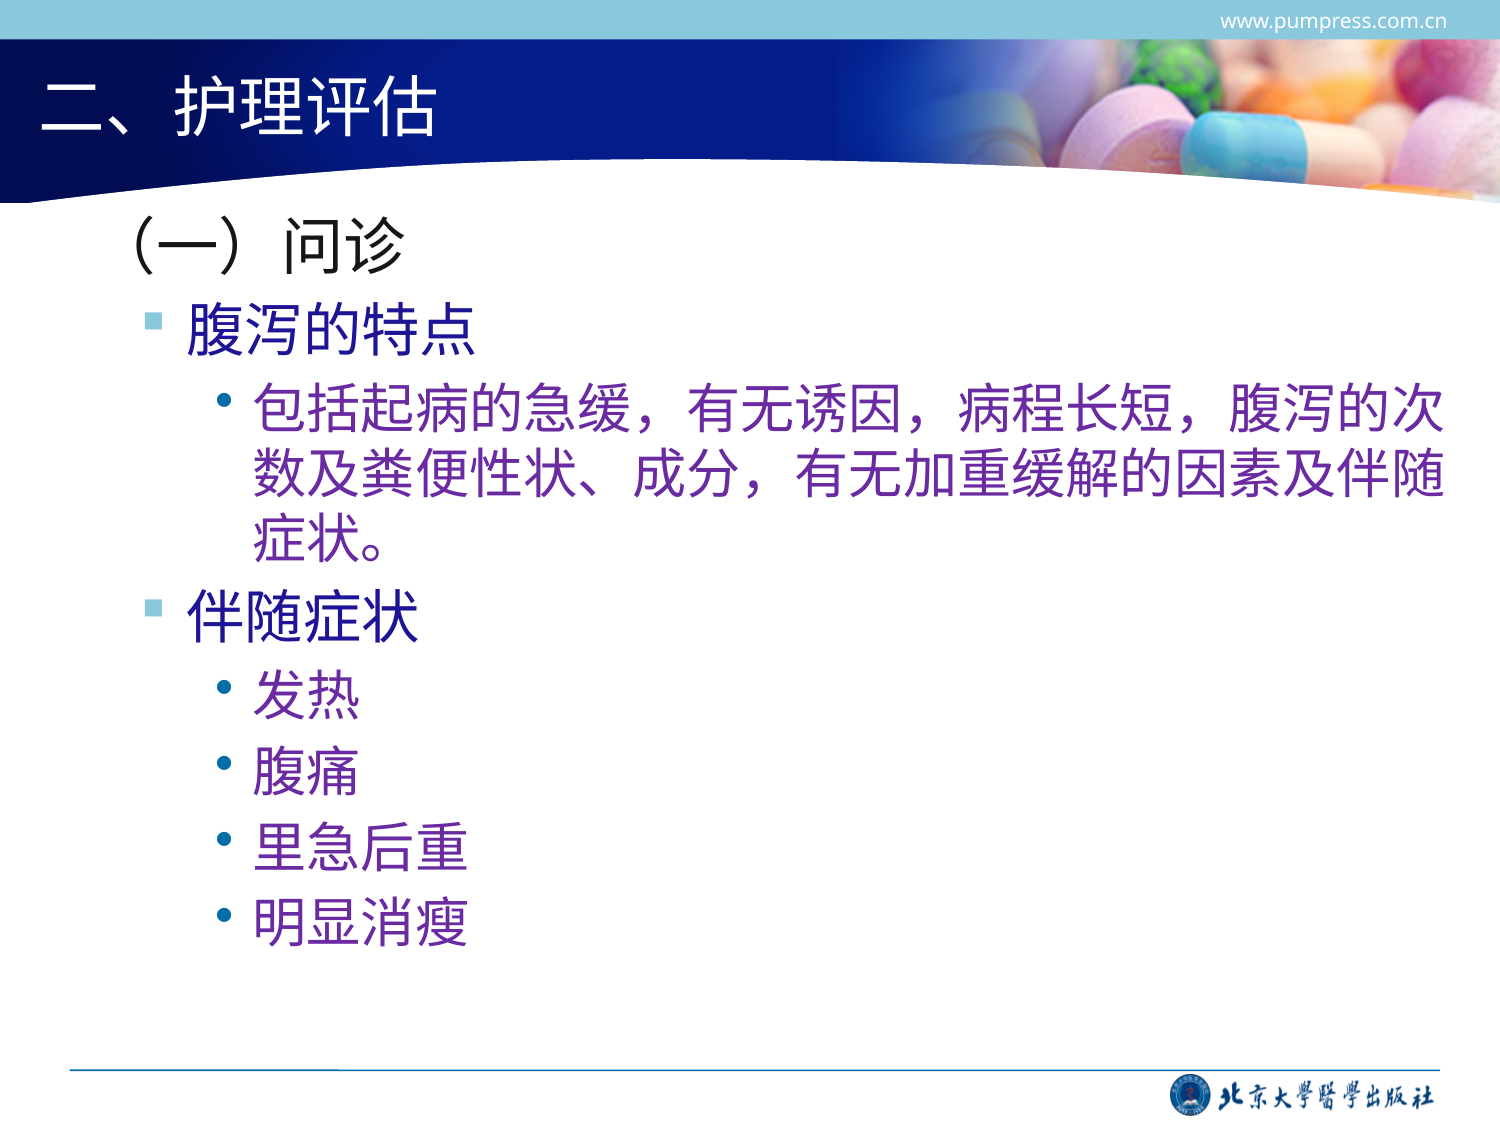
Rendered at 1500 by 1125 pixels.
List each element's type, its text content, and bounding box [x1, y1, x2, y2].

picture [0, 40, 1500, 203]
list （一）问诊 腹泻的特点 包括起病的急缓，有无诱因，病程长短，腹泻的次数及粪便性状、成分，有无加重缓解的因素及伴随症状。 伴随症状 发热 腹痛 里急后重 明显消瘦 [49, 198, 1463, 1026]
picture [1170, 1074, 1436, 1118]
slide_number www.pumpress.com.cn [1024, 0, 1463, 38]
title 二、护理评估 [23, 58, 1349, 152]
